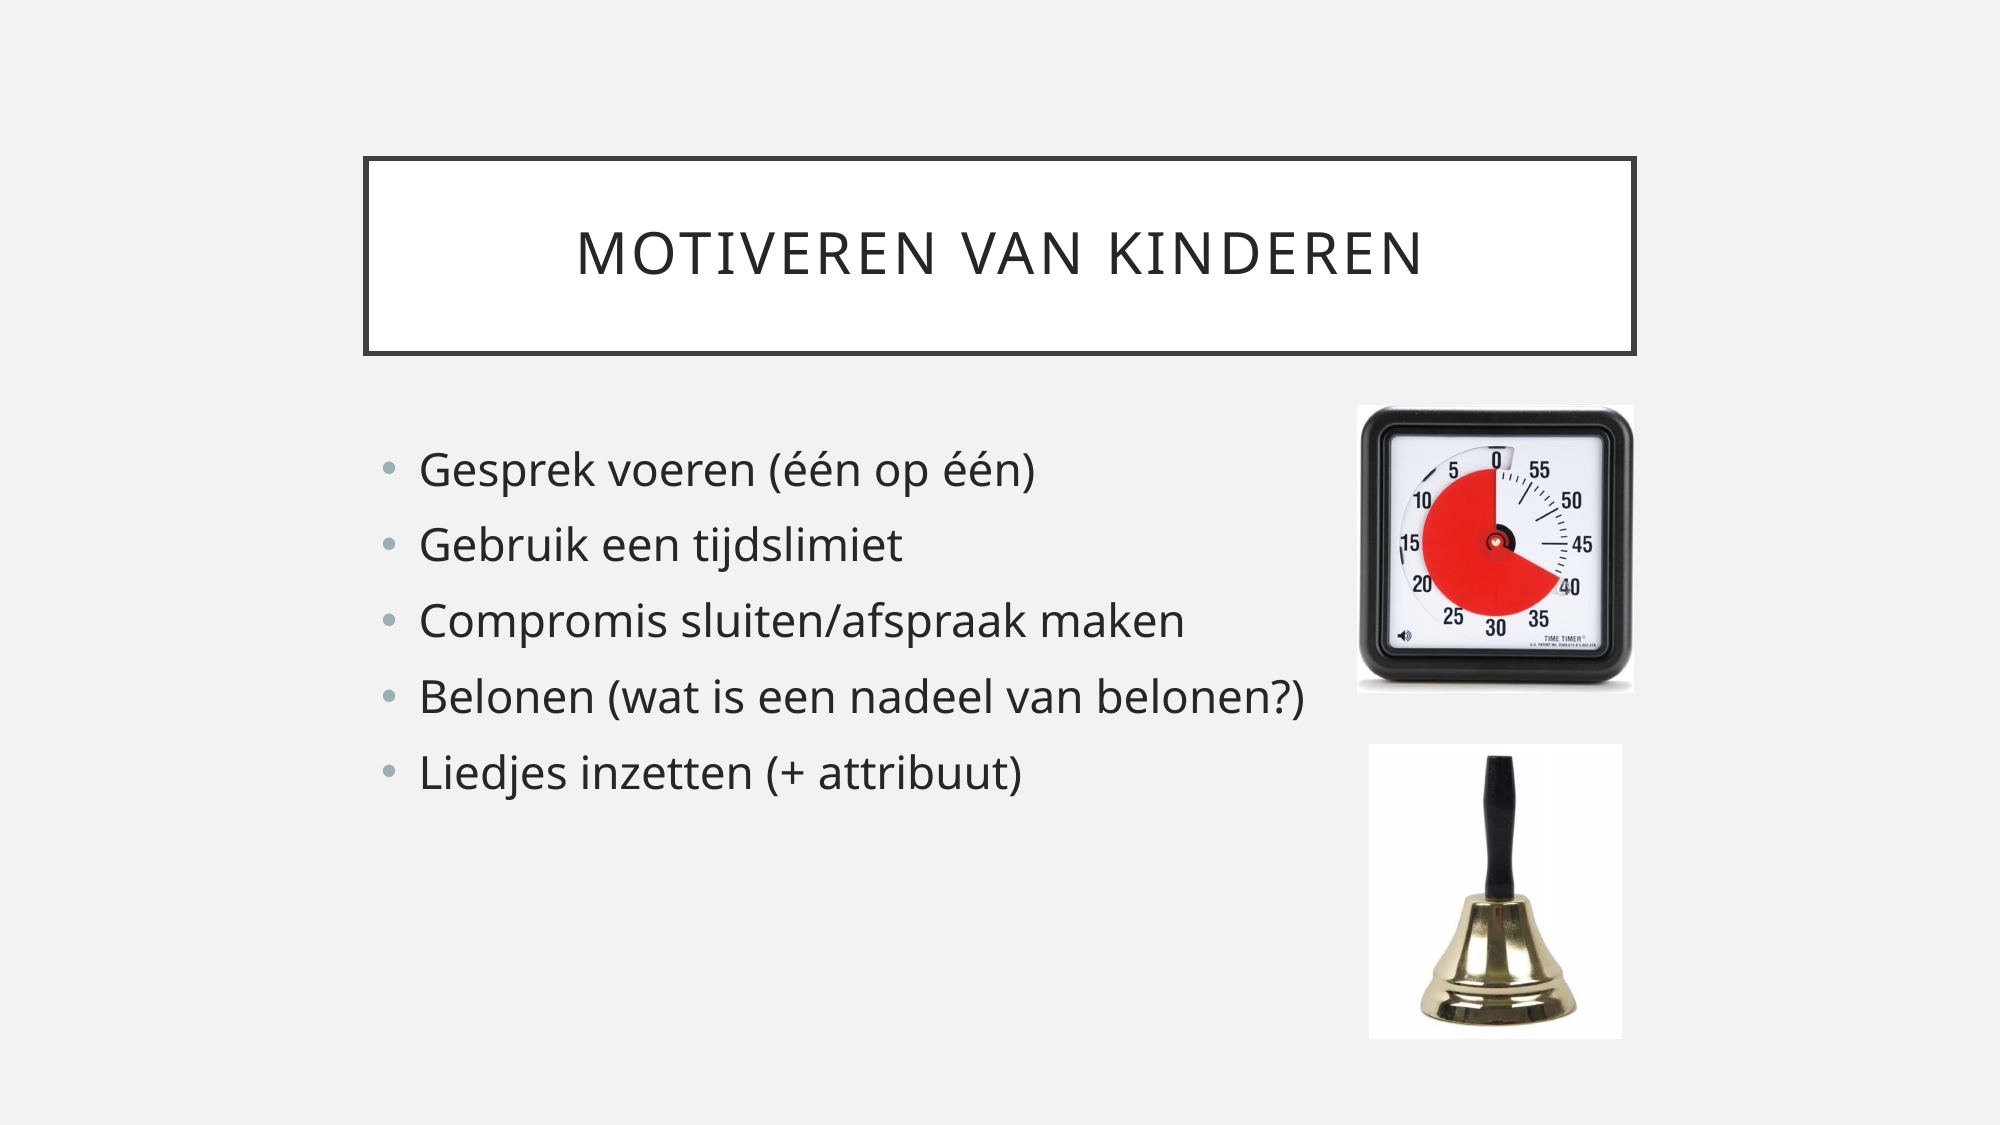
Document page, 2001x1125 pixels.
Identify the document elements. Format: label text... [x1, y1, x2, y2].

list Gesprek voeren (één op één) Gebruik een tijdslimiet Compromis sluiten/afspraak maken Belonen (wat is een nadeel van belonen?) Liedjes inzetten (+ attribuut) [366, 432, 1634, 942]
title Motiveren van kinderen [363, 156, 1637, 356]
picture [1369, 744, 1622, 1039]
picture [1357, 405, 1635, 693]
